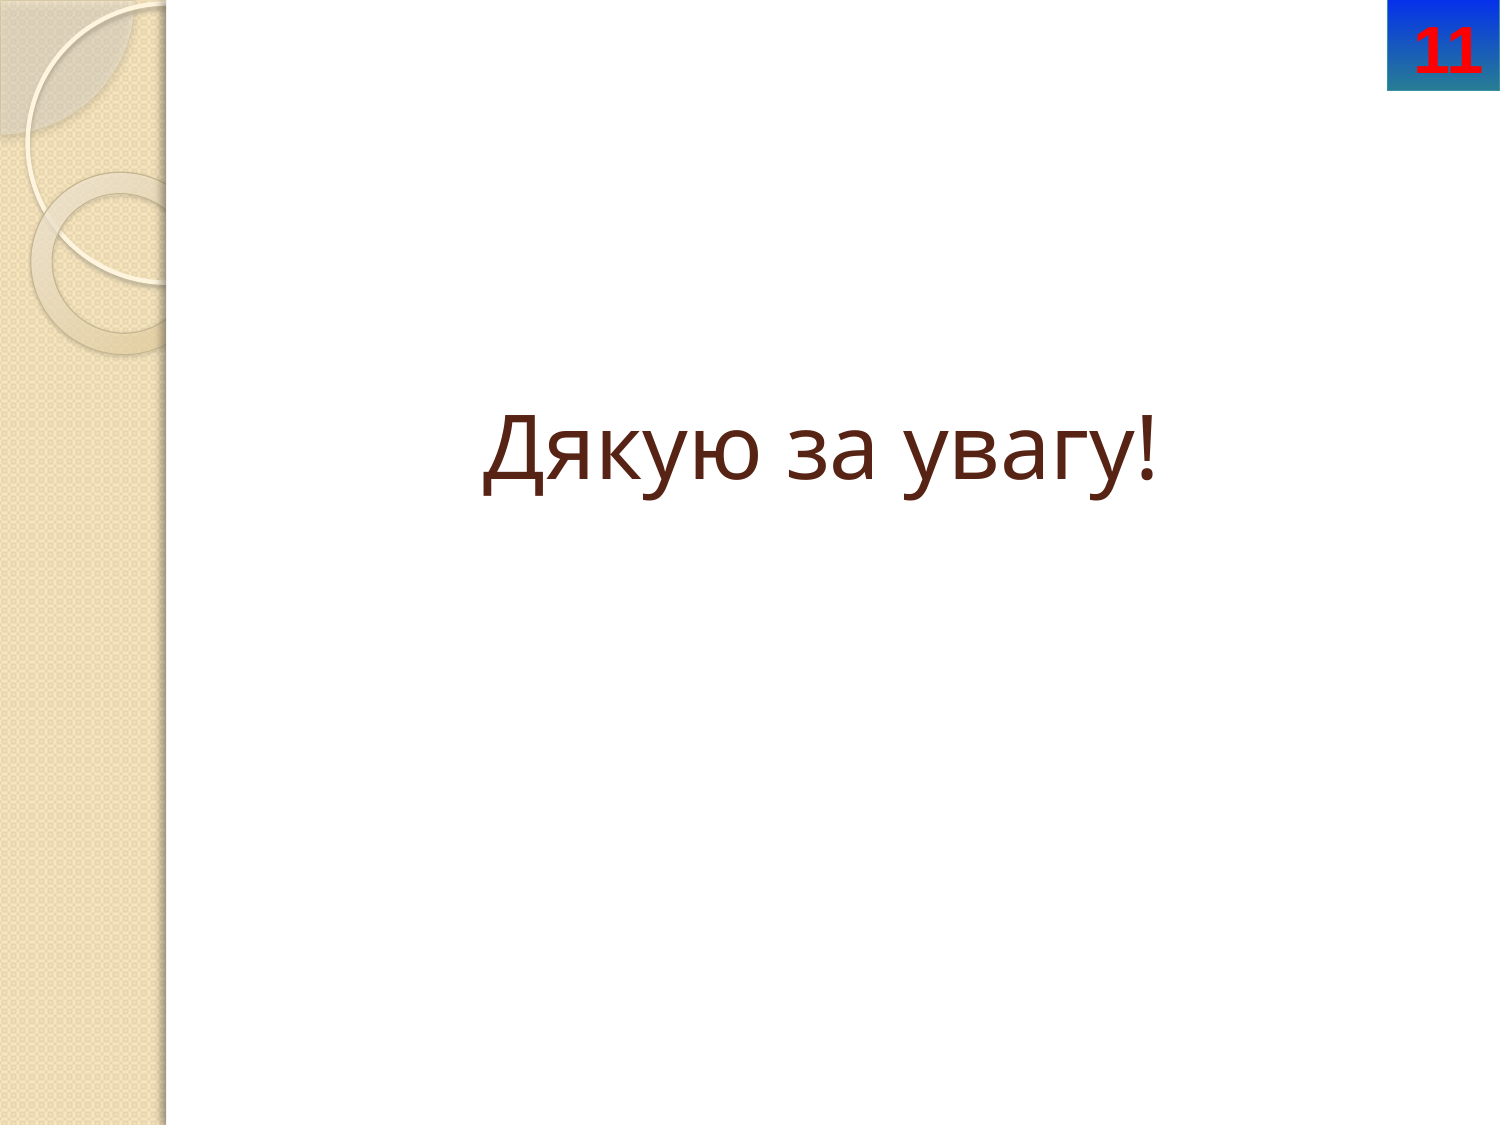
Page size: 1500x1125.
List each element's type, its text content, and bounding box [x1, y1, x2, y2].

title Дякую за увагу! [206, 349, 1437, 538]
text_box 11 [1387, 0, 1500, 91]
